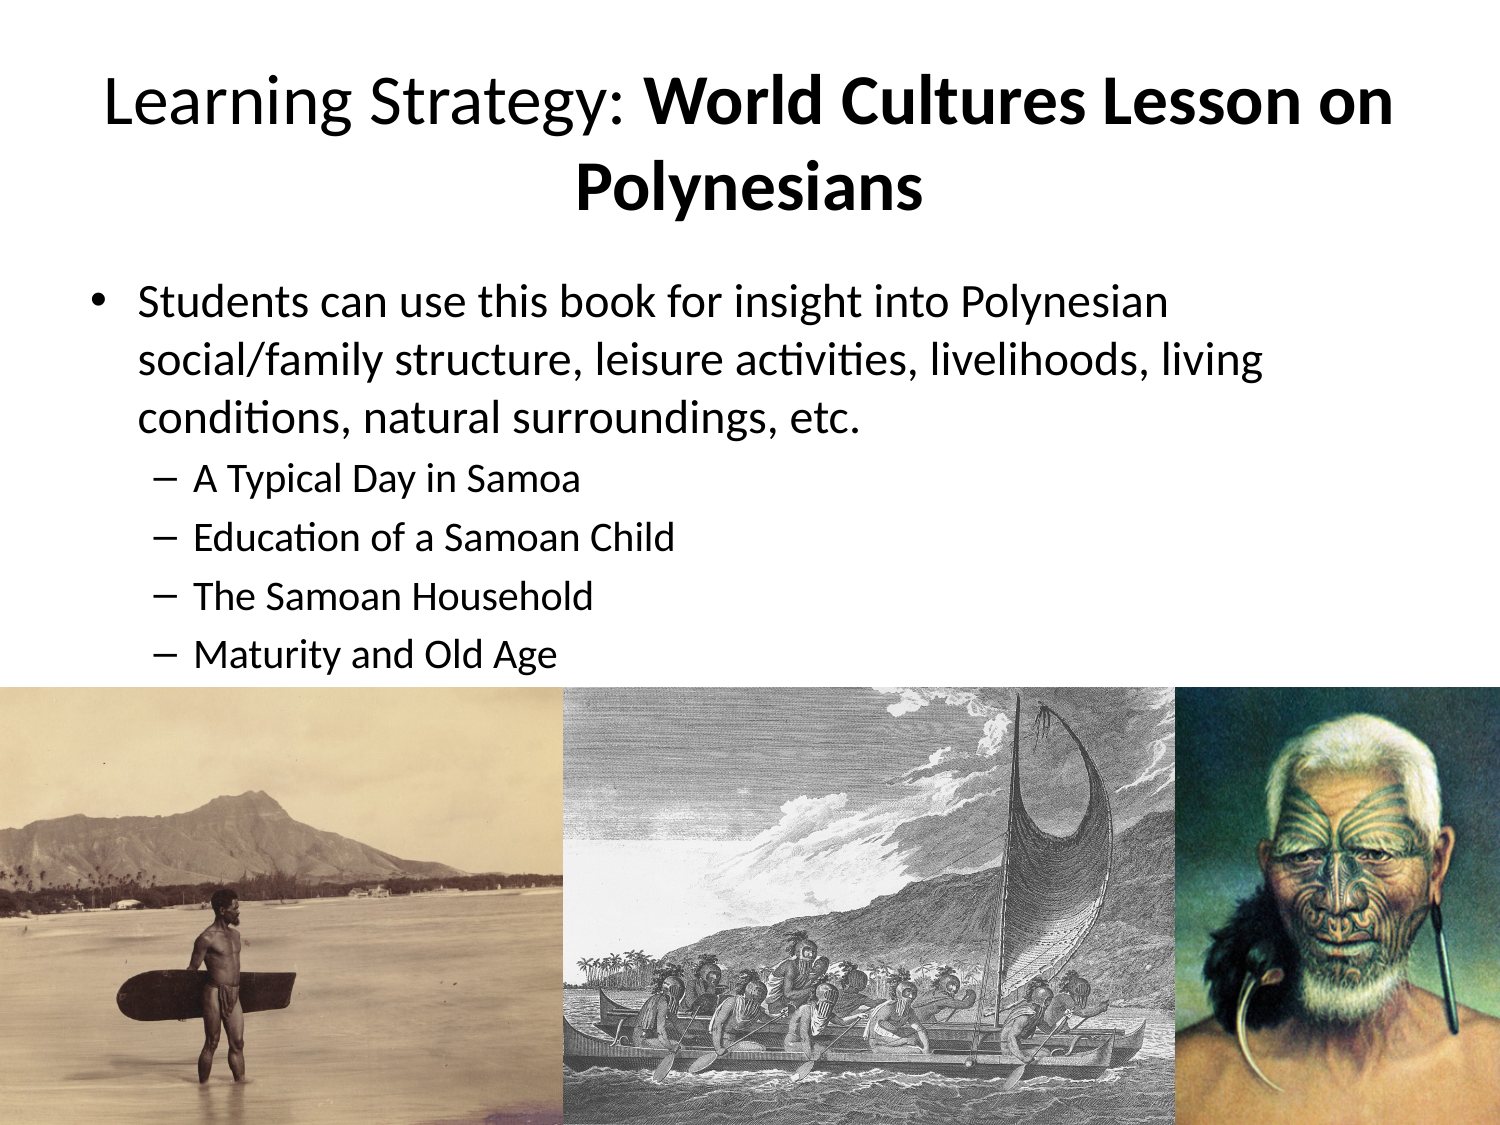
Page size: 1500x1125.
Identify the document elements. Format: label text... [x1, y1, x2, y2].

list Students can use this book for insight into Polynesian social/family structure, leisure activities, livelihoods, living conditions, natural surroundings, etc. A Typical Day in Samoa Education of a Samoan Child The Samoan Household Maturity and Old Age [75, 262, 1425, 685]
title Learning Strategy: World Cultures Lesson on Polynesians [75, 45, 1425, 233]
picture [0, 687, 1500, 1125]
